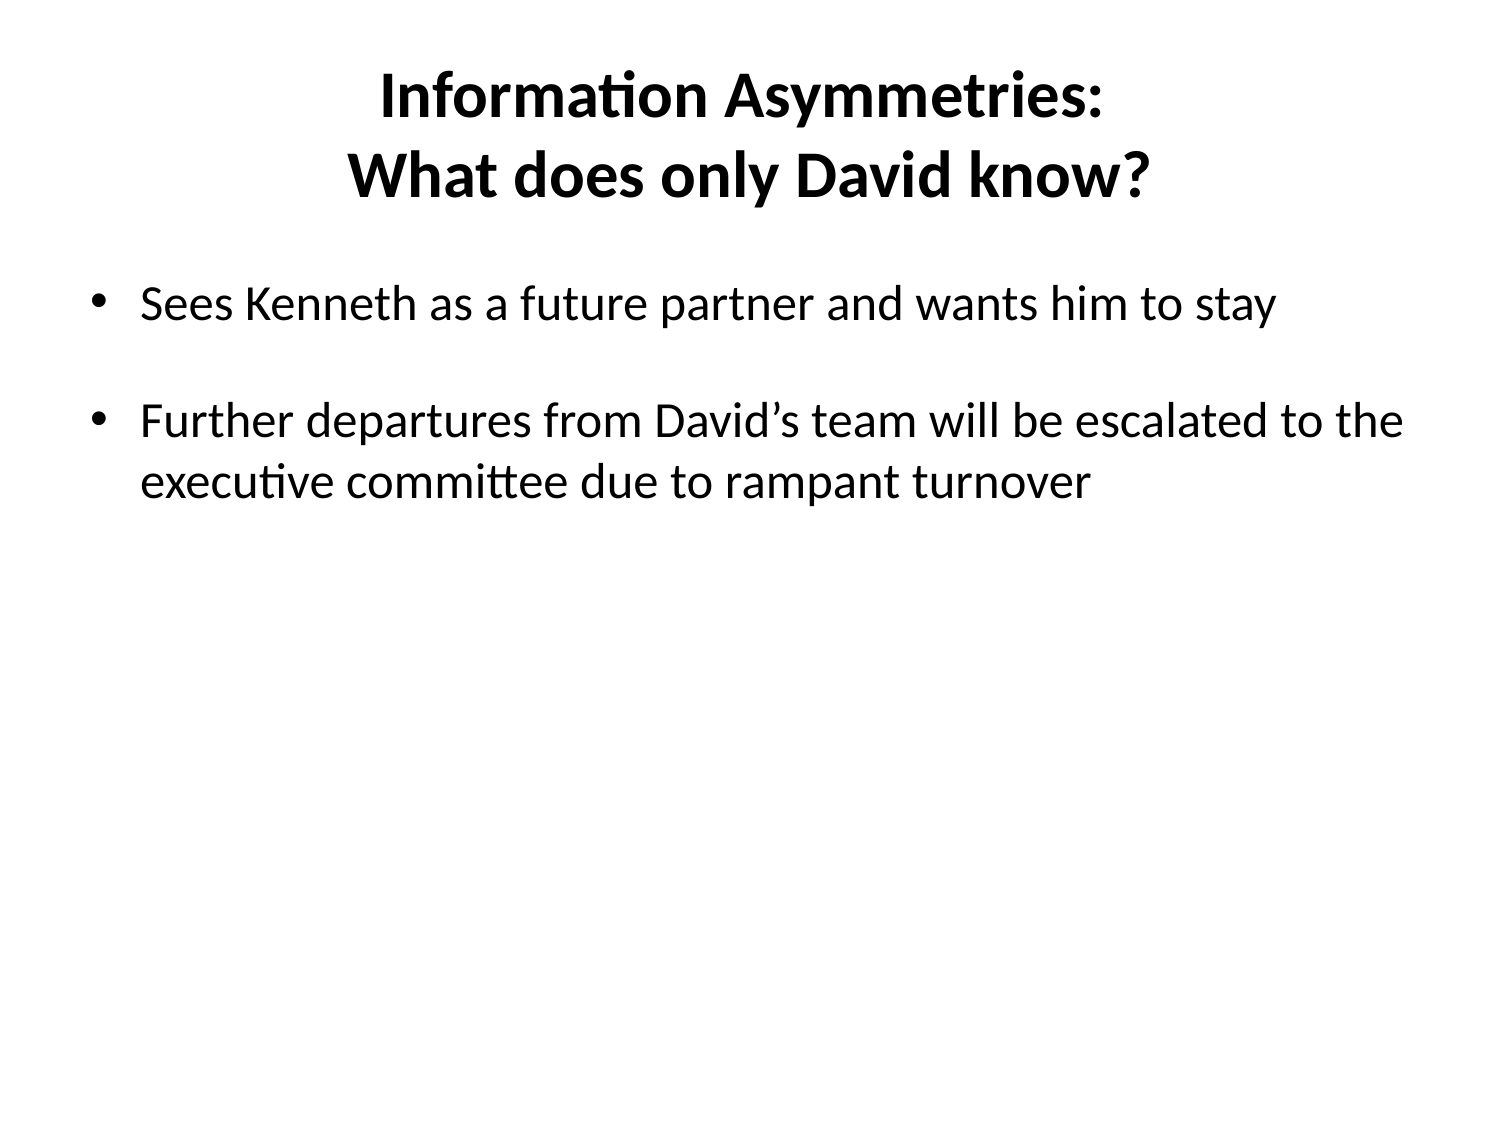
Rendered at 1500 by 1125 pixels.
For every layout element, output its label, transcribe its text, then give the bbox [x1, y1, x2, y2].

list Sees Kenneth as a future partner and wants him to stay Further departures from David’s team will be escalated to the executive committee due to rampant turnover Can raise Kenneth’s salary by up to 10% without causing conflict on the team Does have decision power, but salary increase of over 20% or early promotion will be difficult to justify to the other partners Does not believe an associate could get an external offer in this economy, and is suspicious of false offers [75, 262, 1425, 1113]
title Information Asymmetries: What does only David know? [75, 37, 1425, 225]
